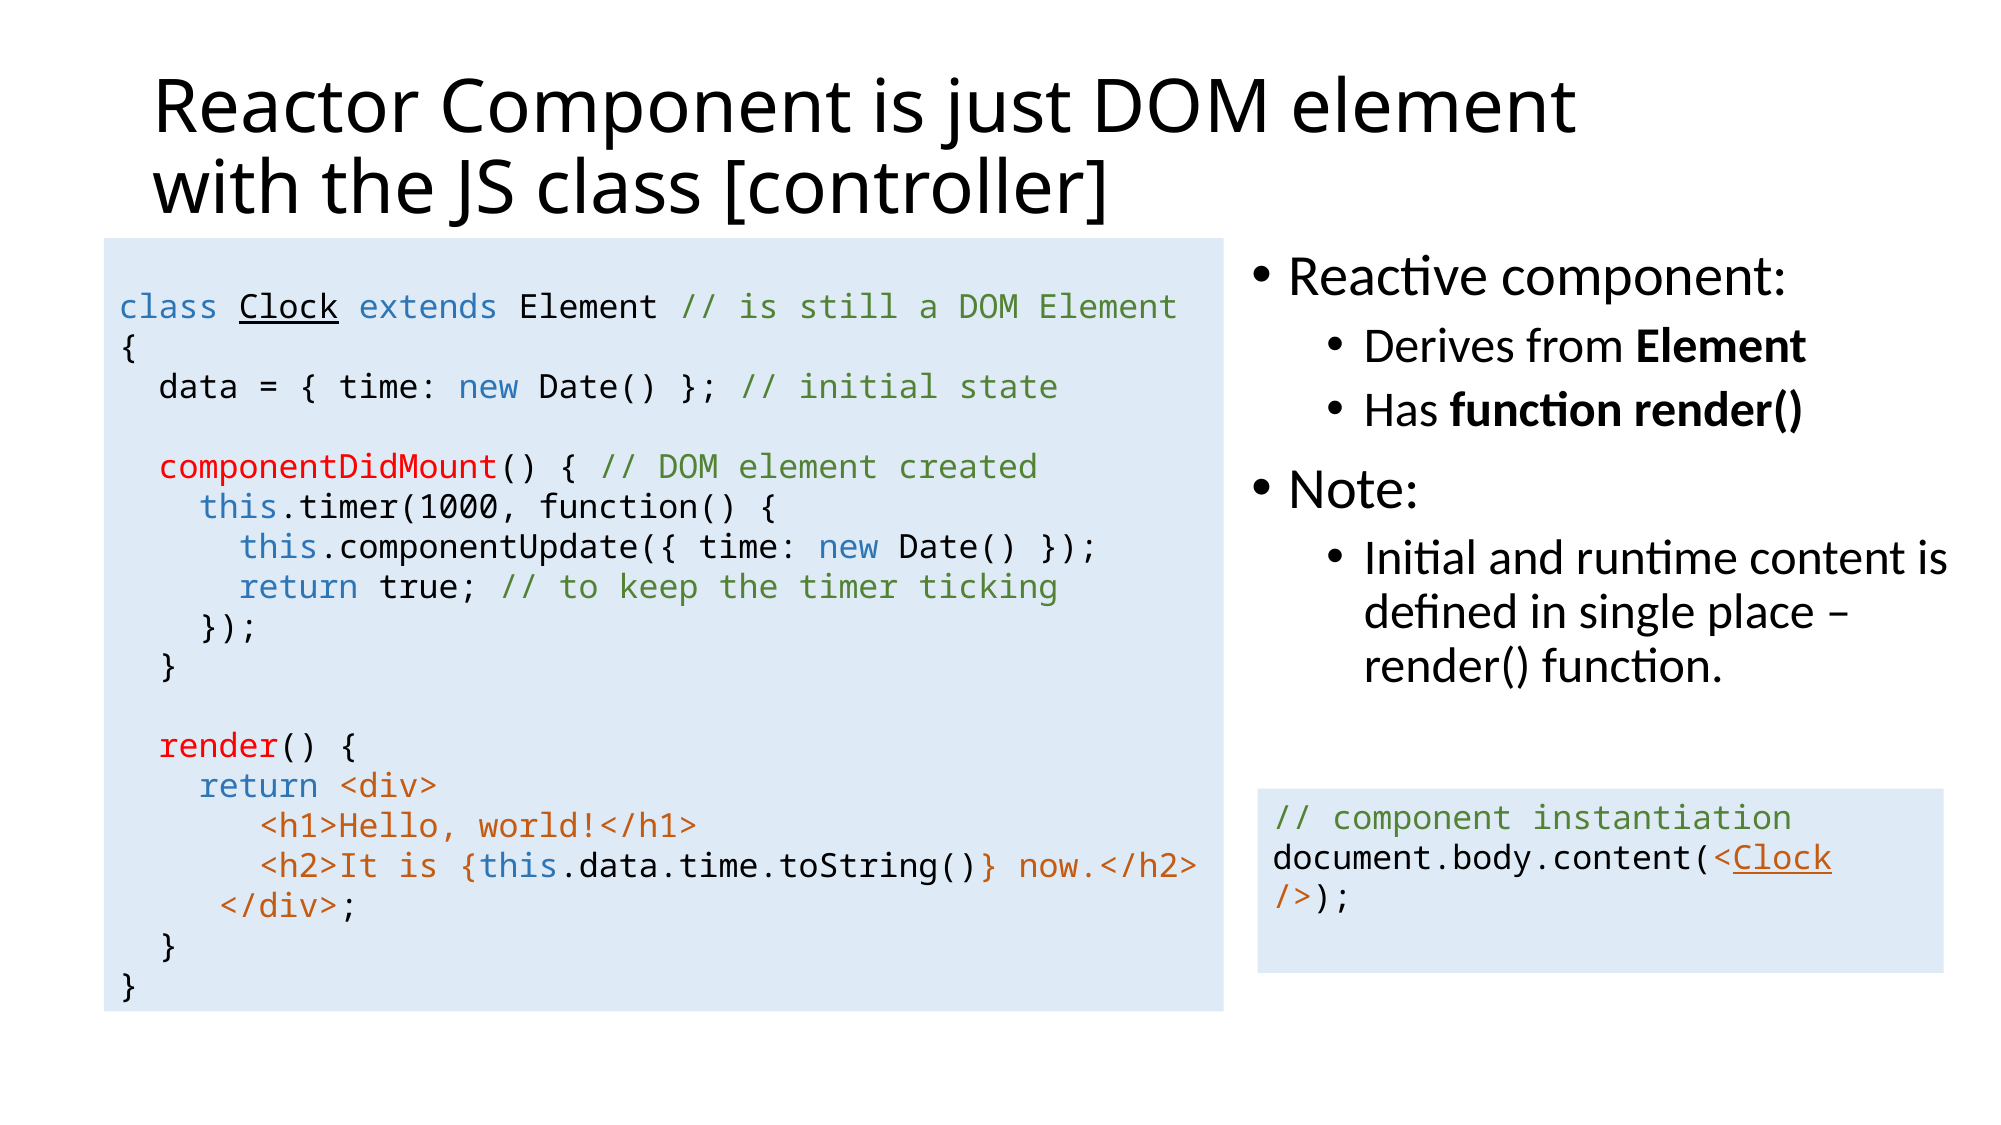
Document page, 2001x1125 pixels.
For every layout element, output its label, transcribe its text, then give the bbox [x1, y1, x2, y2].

text_box class Clock extends Element // is still a DOM Element { data = { time: new Date() }; // initial state componentDidMount() { // DOM element created this.timer(1000, function() { this.componentUpdate({ time: new Date() }); return true; // to keep the timer ticking }); } render() { return <div> <h1>Hello, world!</h1> <h2>It is {this.data.time.toString()} now.</h2> </div>; } } [103, 238, 1224, 1012]
list Reactive component: Derives from Element Has function render() Note: Initial and runtime content is defined in single place –render() function. [1236, 238, 1966, 718]
title Reactor Component is just DOM element with the JS class [controller] [137, 59, 1859, 239]
text_box // component instantiation document.body.content(<Clock />); [1257, 788, 1944, 973]
